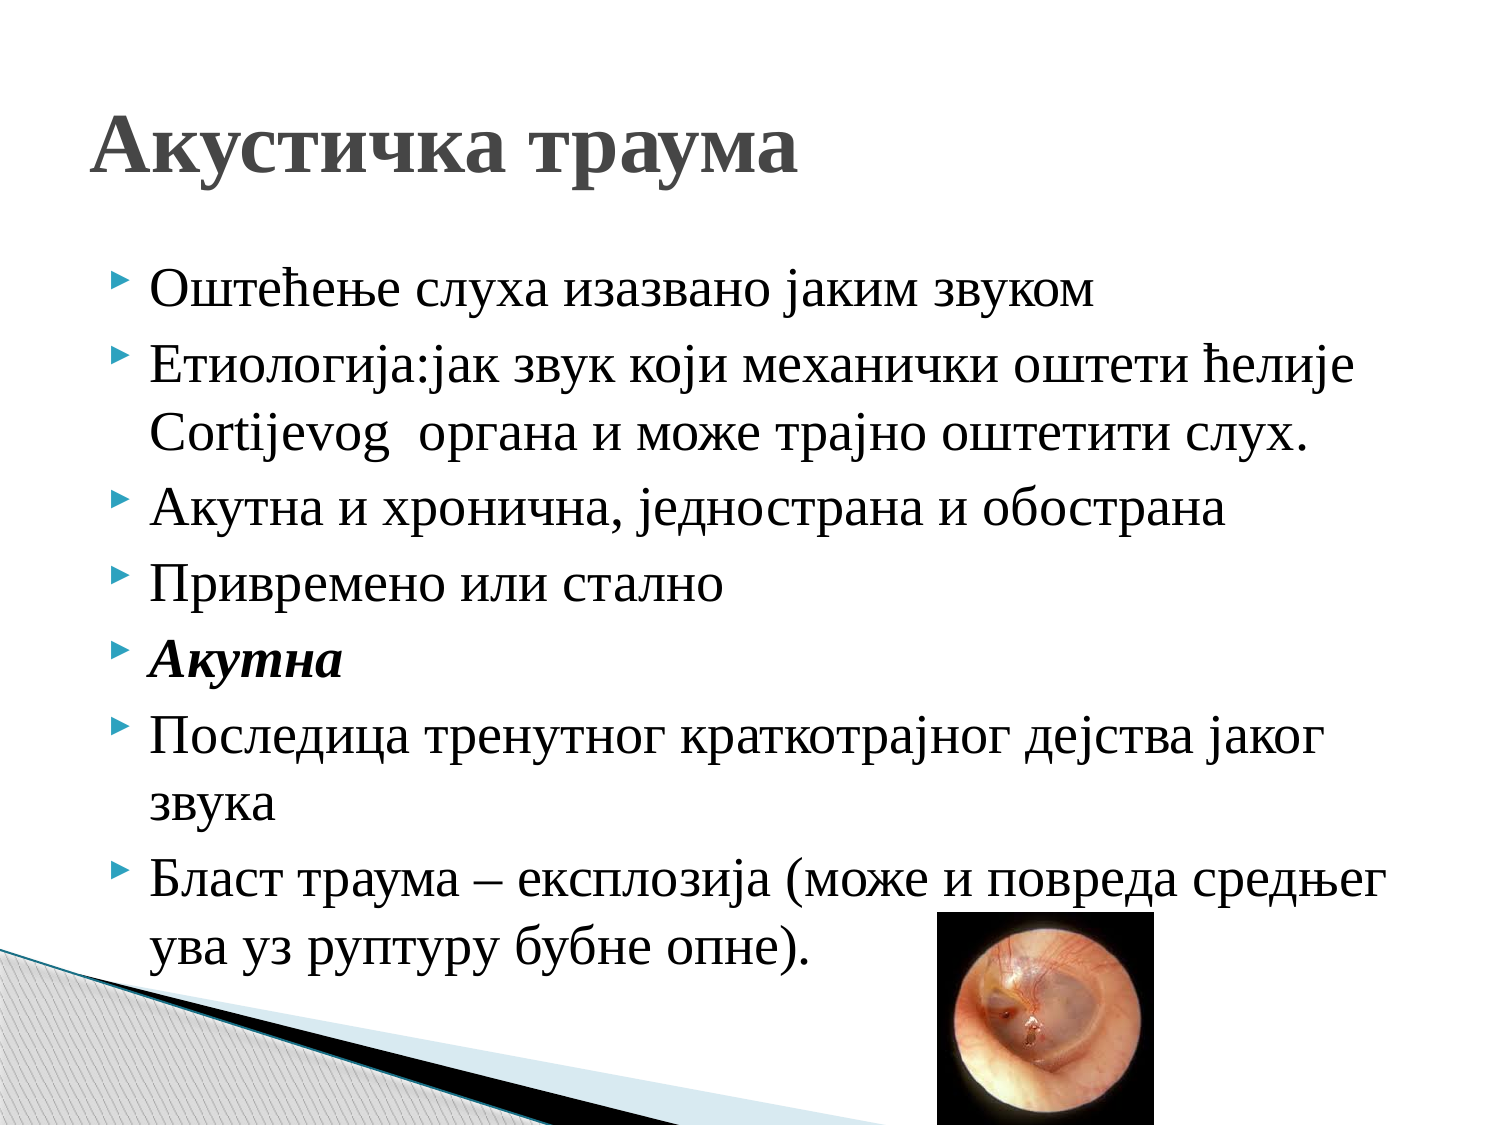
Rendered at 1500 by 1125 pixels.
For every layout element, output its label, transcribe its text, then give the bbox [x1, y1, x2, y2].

picture [937, 911, 1154, 1125]
title Акустичка траума [75, 45, 1425, 233]
list Оштећење слуха изазвано јаким звуком Етиологија:јак звук који механички оштети ћелије Cortijevog органа и може трајно оштетити слух. Акутна и хронична, једнострана и обострана Привремено или стално Акутна Последица тренутног краткотрајног дејства јаког звука Бласт траума – експлозија (може и повреда средњег ува уз руптуру бубне опне). [74, 242, 1426, 986]
